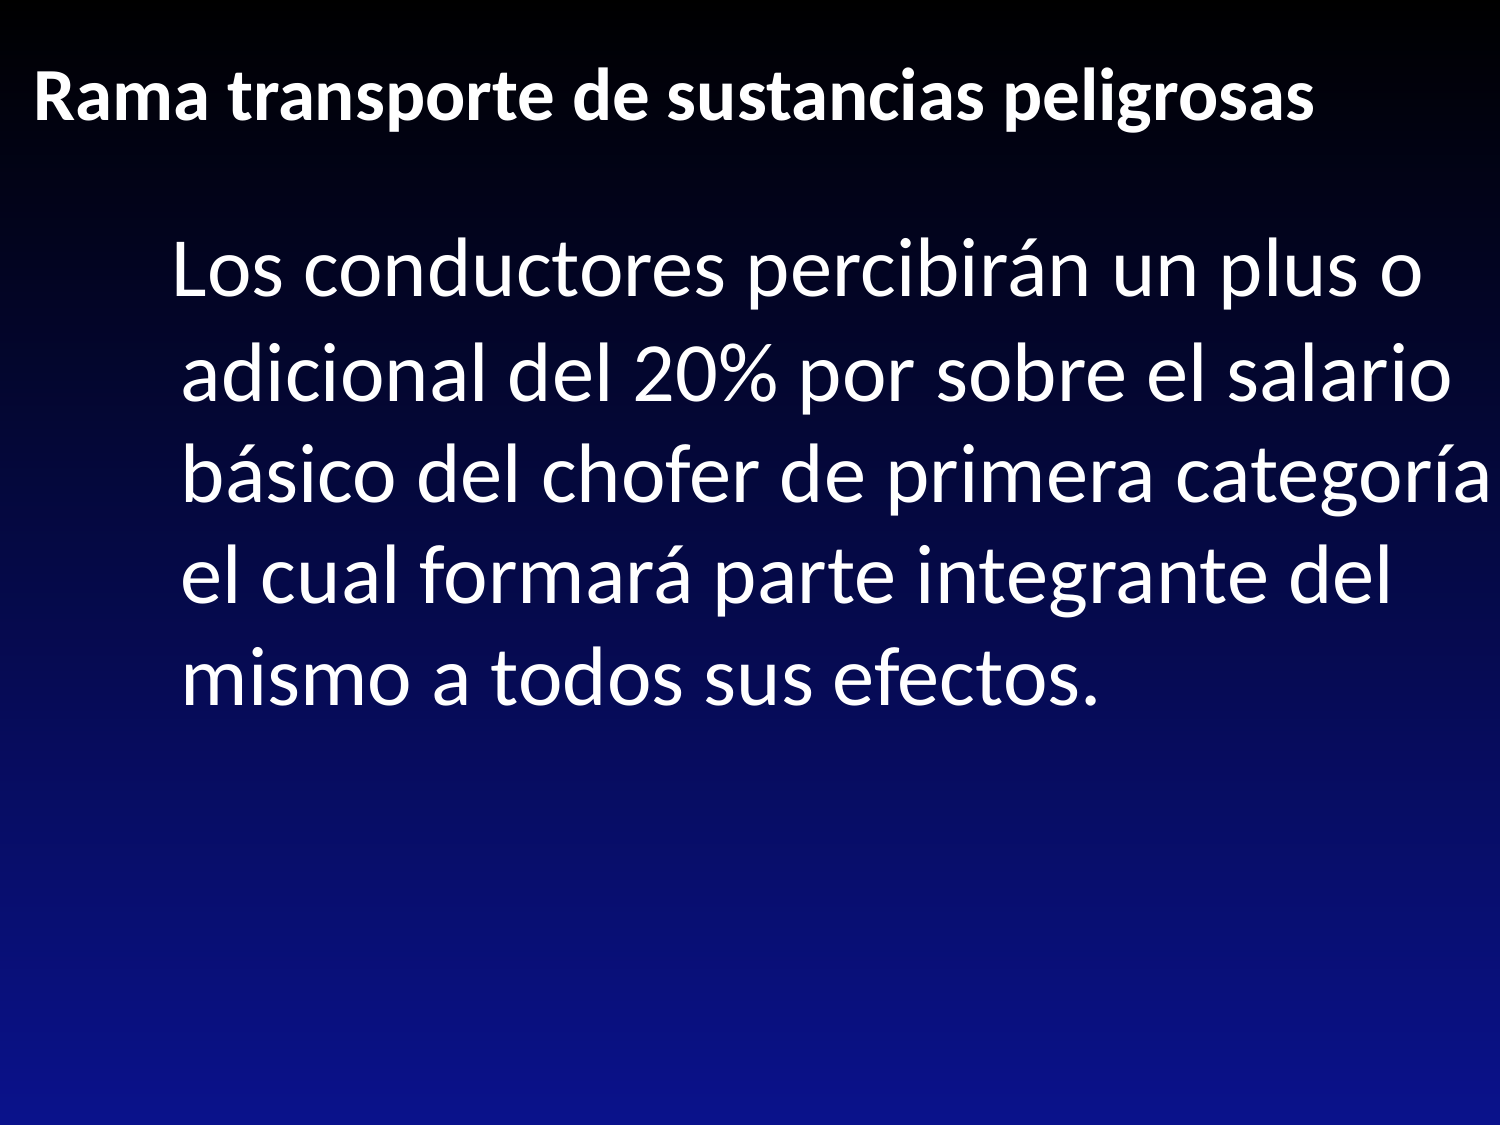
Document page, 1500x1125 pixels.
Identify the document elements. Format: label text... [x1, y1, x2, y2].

list Los conductores percibirán un plus o adicional del 20% por sobre el salario básico del chofer de primera categoría el cual formará parte integrante del mismo a todos sus efectos. [124, 192, 1500, 917]
title Rama transporte de sustancias peligrosas [0, 44, 1351, 233]
